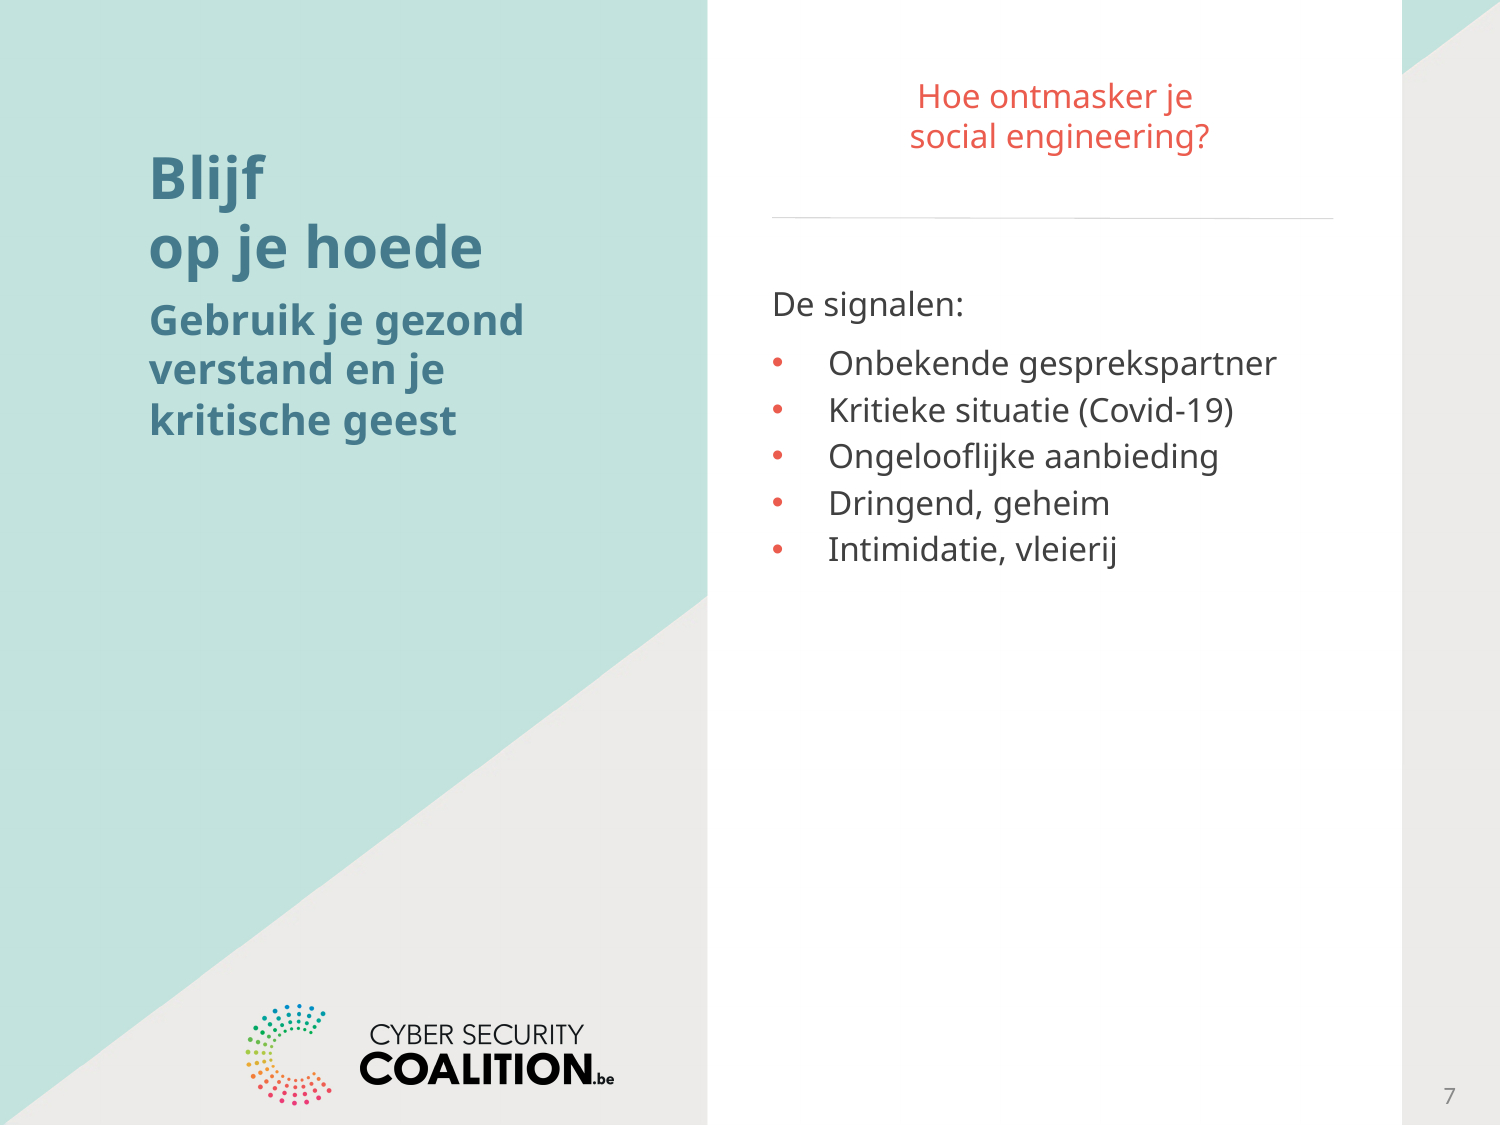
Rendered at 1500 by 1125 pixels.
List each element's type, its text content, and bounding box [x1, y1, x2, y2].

slide_number 7 [1400, 1063, 1500, 1125]
list De signalen: Onbekende gesprekspartner Kritieke situatie (Covid-19) Ongelooflijke aanbieding Dringend, geheim Intimidatie, vleierij [756, 275, 1349, 1018]
text_box Blijf op je hoede Gebruik je gezond verstand en je kritische geest [134, 133, 566, 451]
title Hoe ontmasker je social engineering? [750, 67, 1362, 163]
picture [0, 0, 1500, 1125]
